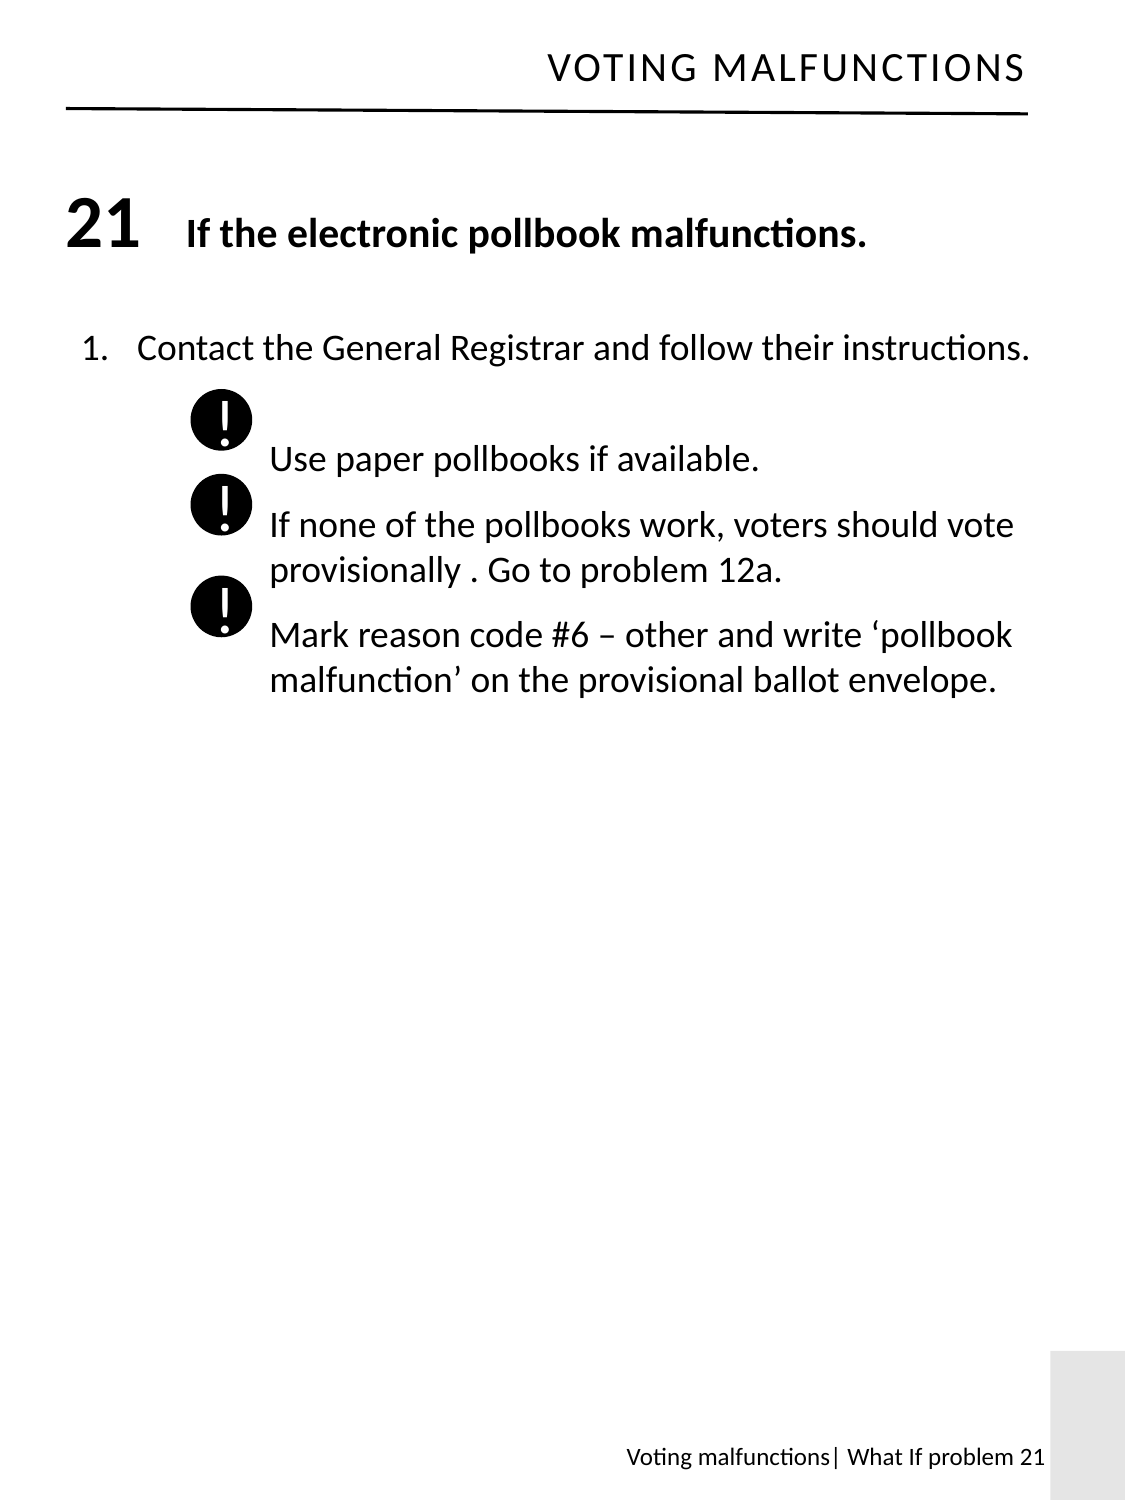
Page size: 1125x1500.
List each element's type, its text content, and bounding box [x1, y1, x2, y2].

list If the electronic pollbook malfunctions. [170, 203, 1051, 454]
list Contact the General Registrar and follow their instructions. Use paper pollbooks if available. If none of the pollbooks work, voters should vote provisionally . Go to problem 12a. Mark reason code #6 – other and write ‘pollbook malfunction’ on the provisional ballot envelope. [65, 340, 1051, 1261]
text_box ! [189, 387, 254, 452]
list 21 [50, 175, 190, 340]
text_box Voting malfunctions| What If problem 21 [611, 1433, 1125, 1478]
text_box ! [189, 574, 254, 639]
text_box ! [189, 472, 254, 537]
